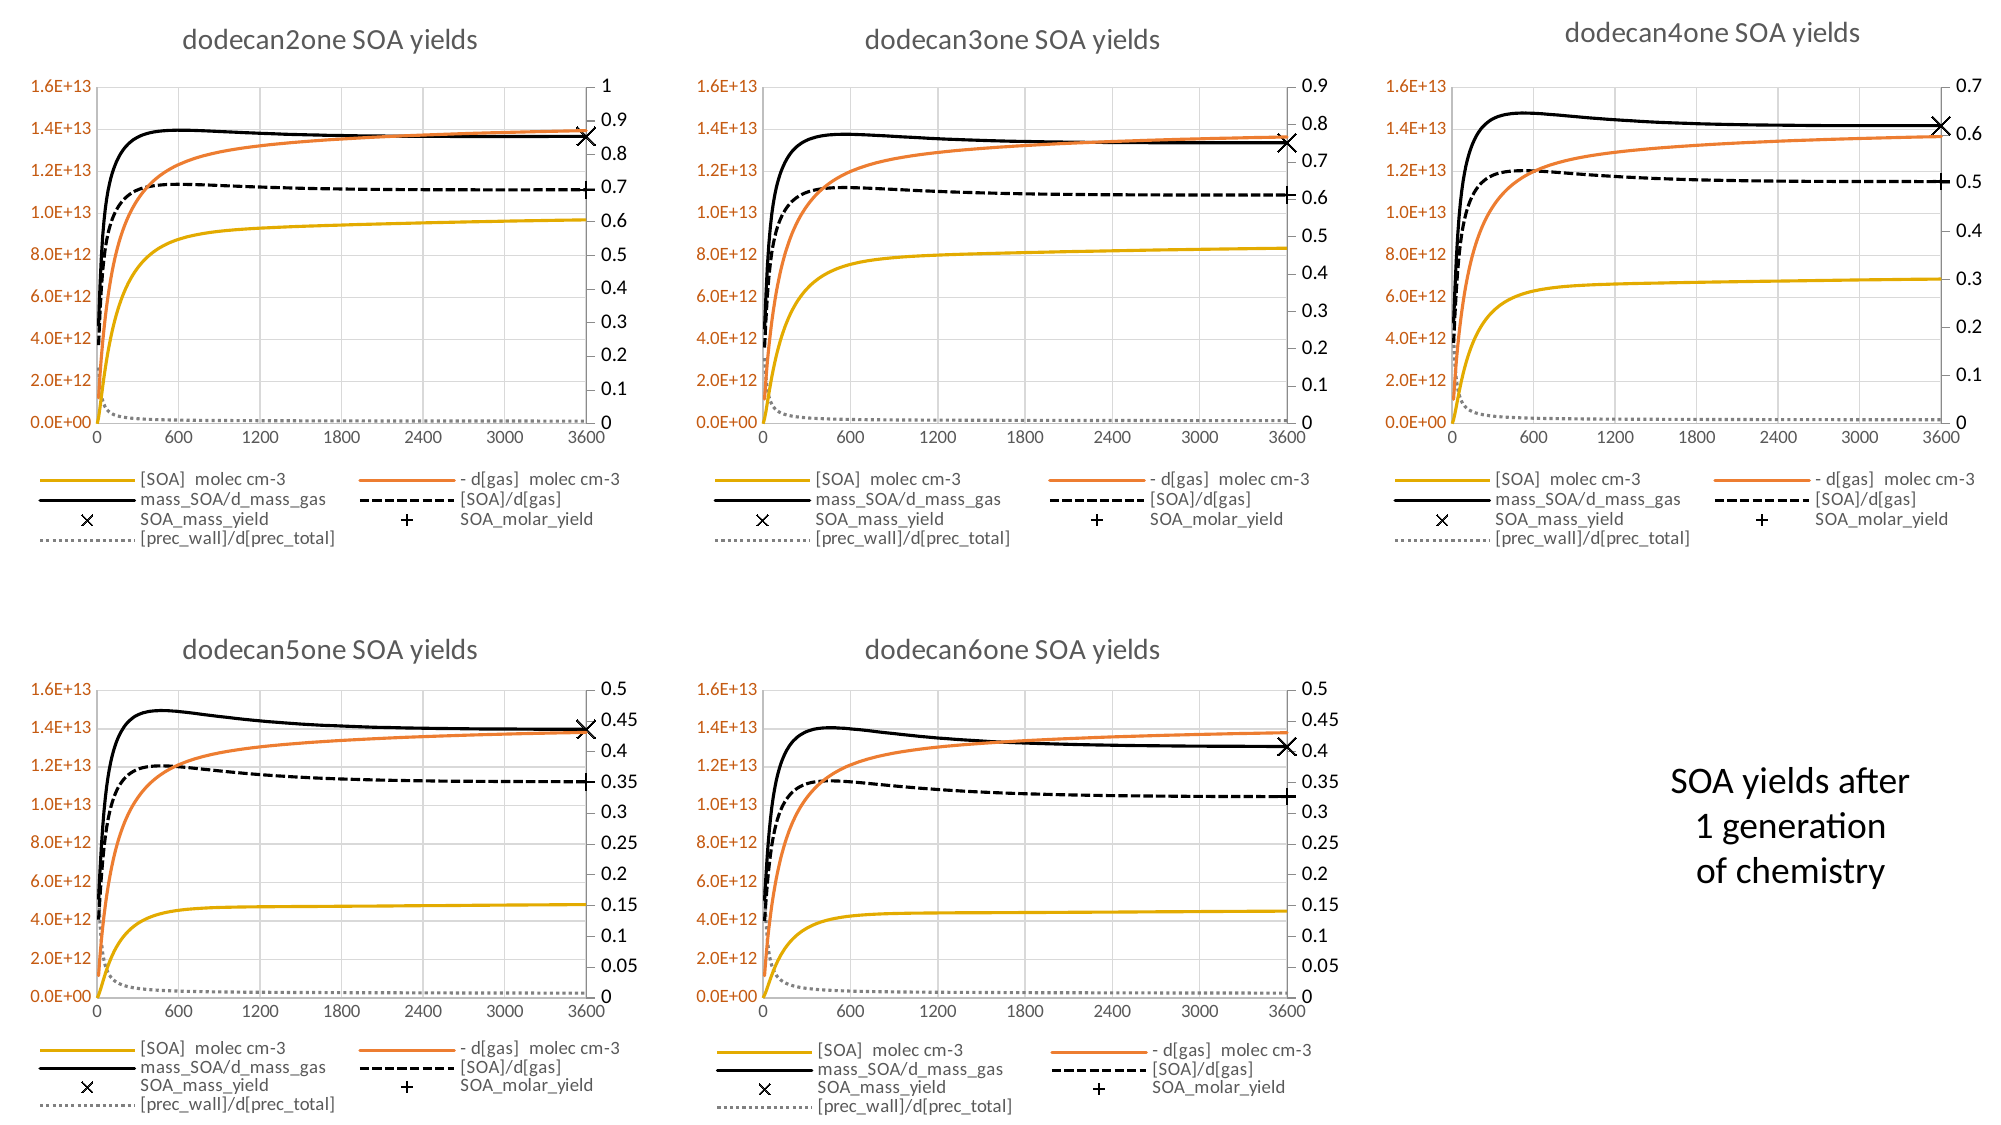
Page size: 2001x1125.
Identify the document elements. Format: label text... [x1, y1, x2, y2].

chart [674, 610, 1350, 1125]
chart [674, 0, 1350, 563]
text_box SOA yields after 1 generation of chemistry [1654, 748, 1927, 899]
chart [14, 0, 645, 563]
chart [1369, 0, 2000, 563]
chart [14, 610, 645, 1125]
